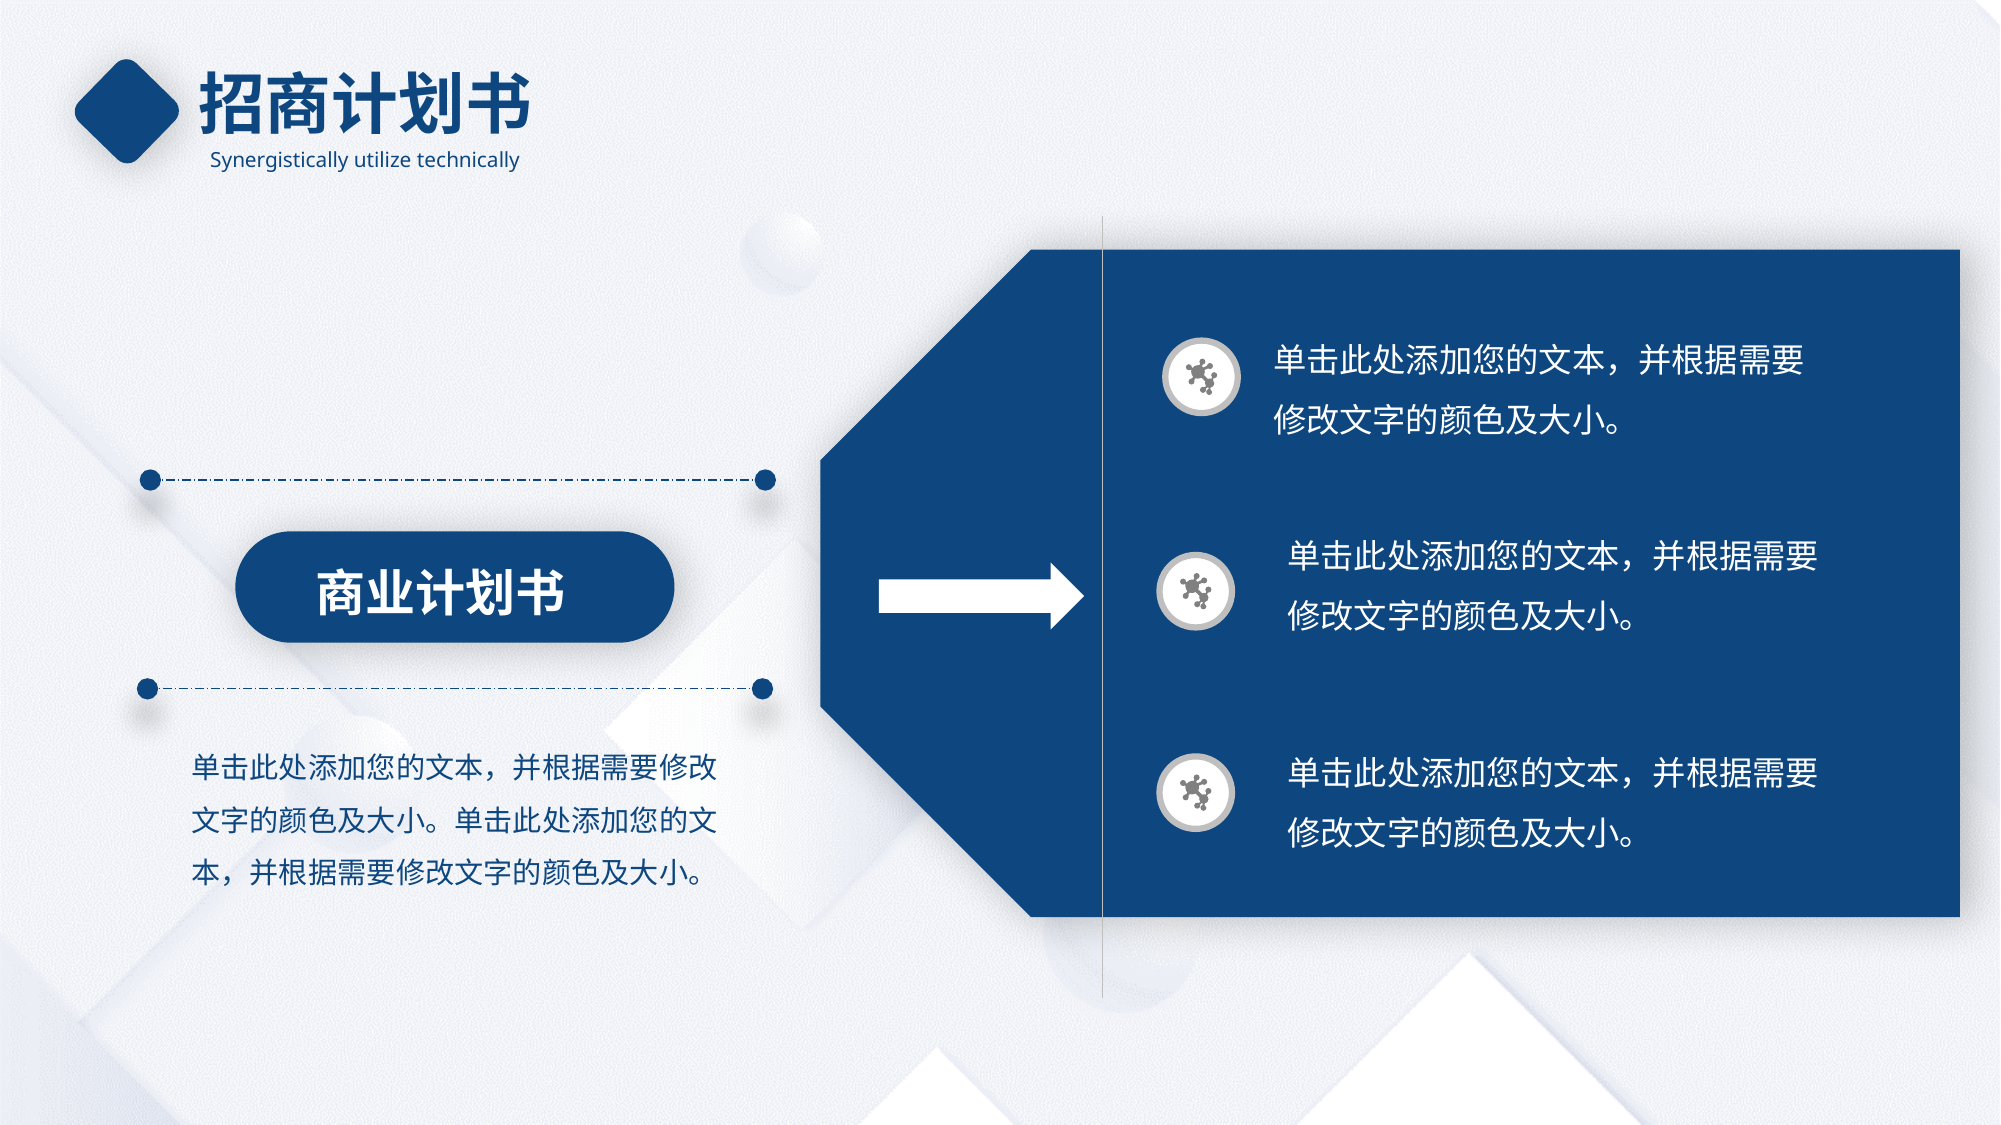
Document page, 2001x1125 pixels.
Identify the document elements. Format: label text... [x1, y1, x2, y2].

text_box 单击此处添加您的文本，并根据需要修改文字的颜色及大小。 [1272, 724, 1838, 860]
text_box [137, 679, 773, 699]
text_box [877, 560, 1086, 632]
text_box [1159, 756, 1232, 829]
text_box [74, 59, 179, 164]
picture [0, 0, 2001, 1125]
text_box 招商计划书 [183, 54, 562, 150]
text_box Synergistically utilize technically [210, 133, 544, 172]
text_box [1165, 340, 1238, 414]
text_box 单击此处添加您的文本，并根据需要修改文字的颜色及大小。 [1272, 508, 1838, 643]
text_box 单击此处添加您的文本，并根据需要修改文字的颜色及大小。单击此处添加您的文本，并根据需要修改文字的颜色及大小。 [176, 724, 745, 897]
text_box [819, 248, 1101, 919]
text_box [234, 530, 676, 644]
text_box 单击此处添加您的文本，并根据需要修改文字的颜色及大小。 [1258, 311, 1823, 447]
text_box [140, 470, 775, 490]
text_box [1159, 554, 1232, 628]
text_box 商业计划书 [300, 553, 610, 629]
text_box [1103, 248, 1961, 919]
